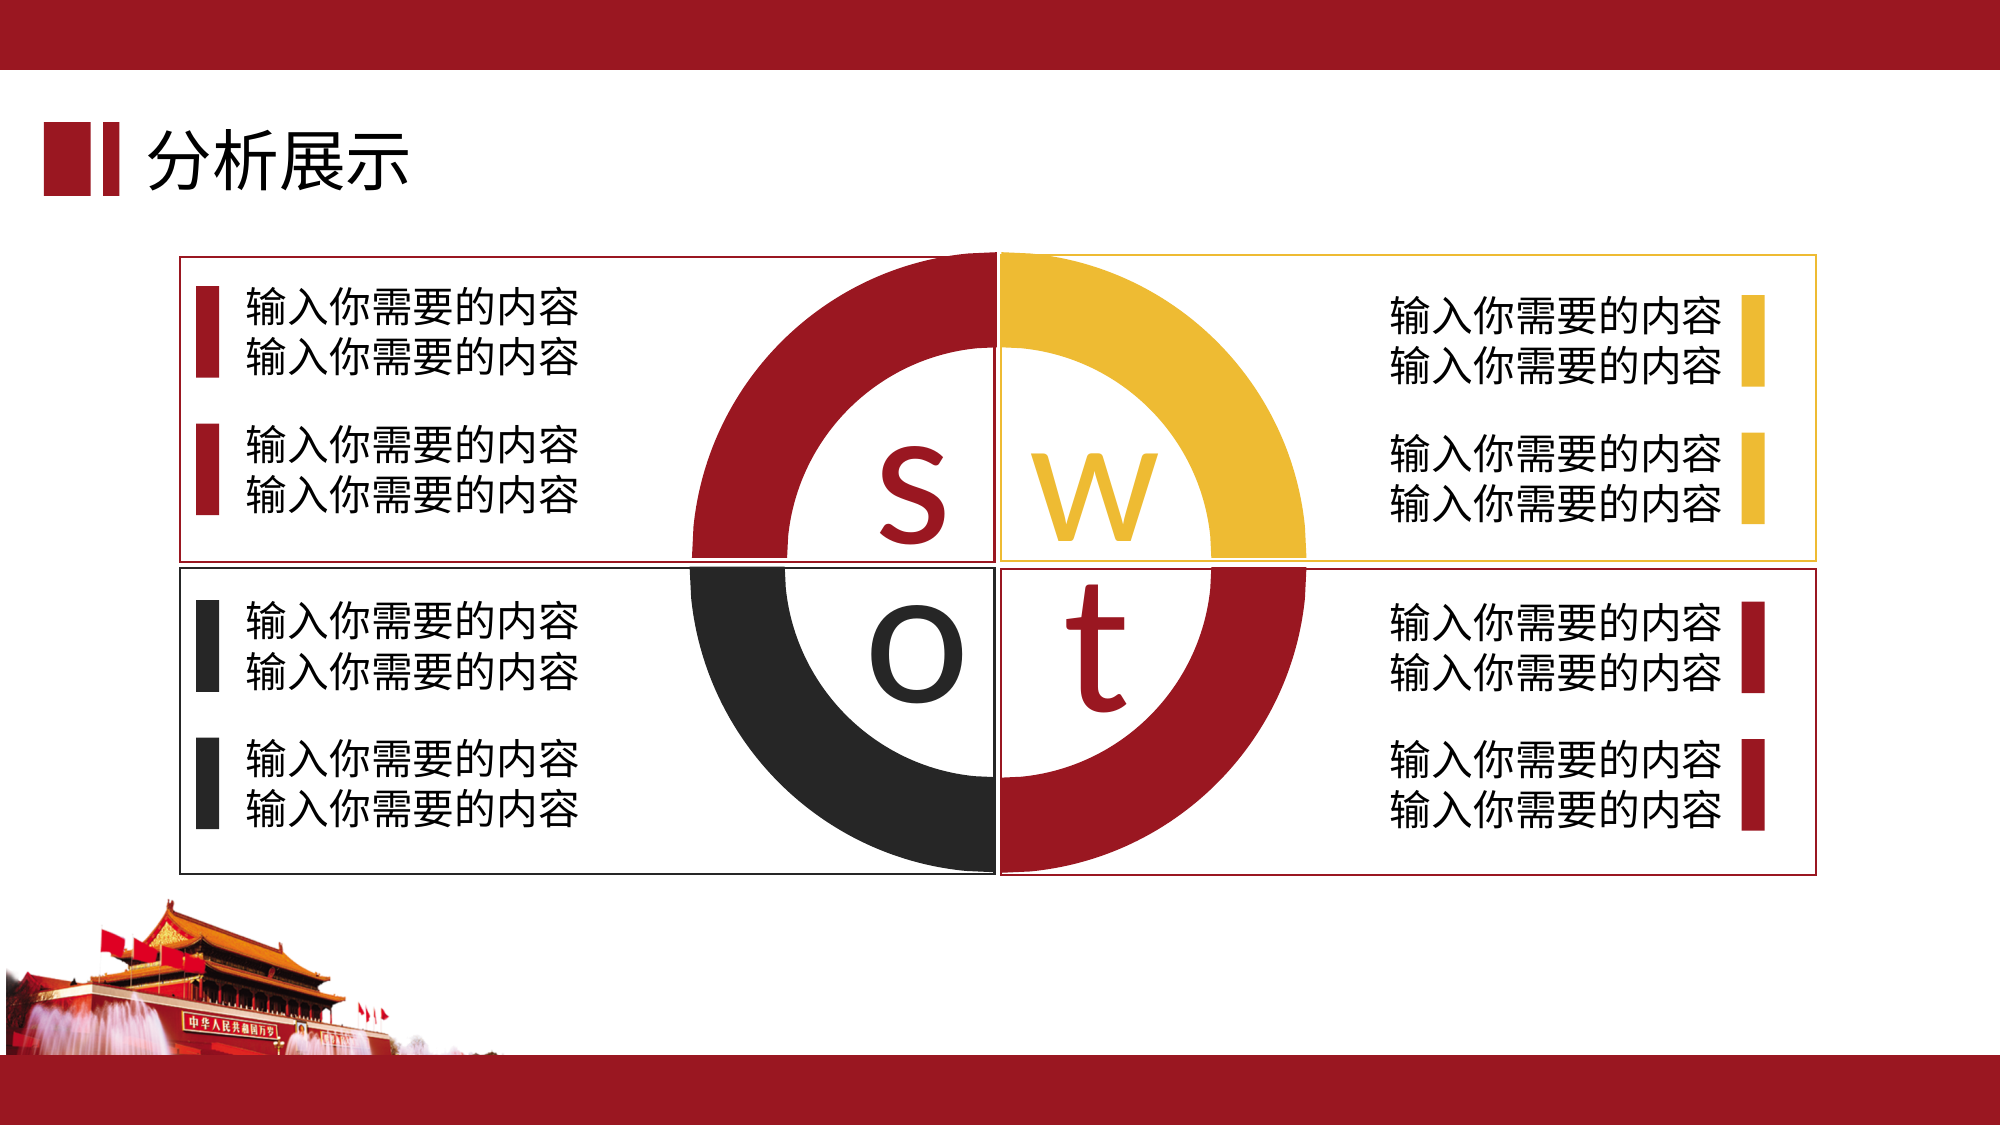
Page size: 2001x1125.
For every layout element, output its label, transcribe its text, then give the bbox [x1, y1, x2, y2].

text_box [1000, 254, 1817, 562]
text_box [1069, 1054, 2000, 1125]
text_box [0, 0, 2000, 71]
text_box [196, 587, 607, 842]
picture [6, 747, 1069, 1125]
text_box [1069, 568, 1817, 876]
text_box t [996, 504, 1198, 760]
text_box s [812, 335, 1013, 591]
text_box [1363, 282, 1765, 537]
text_box 分析展示 [130, 111, 853, 206]
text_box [196, 273, 607, 528]
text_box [43, 122, 120, 196]
text_box o [816, 495, 1018, 747]
text_box [0, 1054, 6, 1125]
text_box w [994, 350, 1196, 504]
text_box [179, 256, 996, 563]
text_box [1363, 589, 1765, 843]
text_box [179, 567, 816, 747]
text_box [942, 251, 999, 335]
